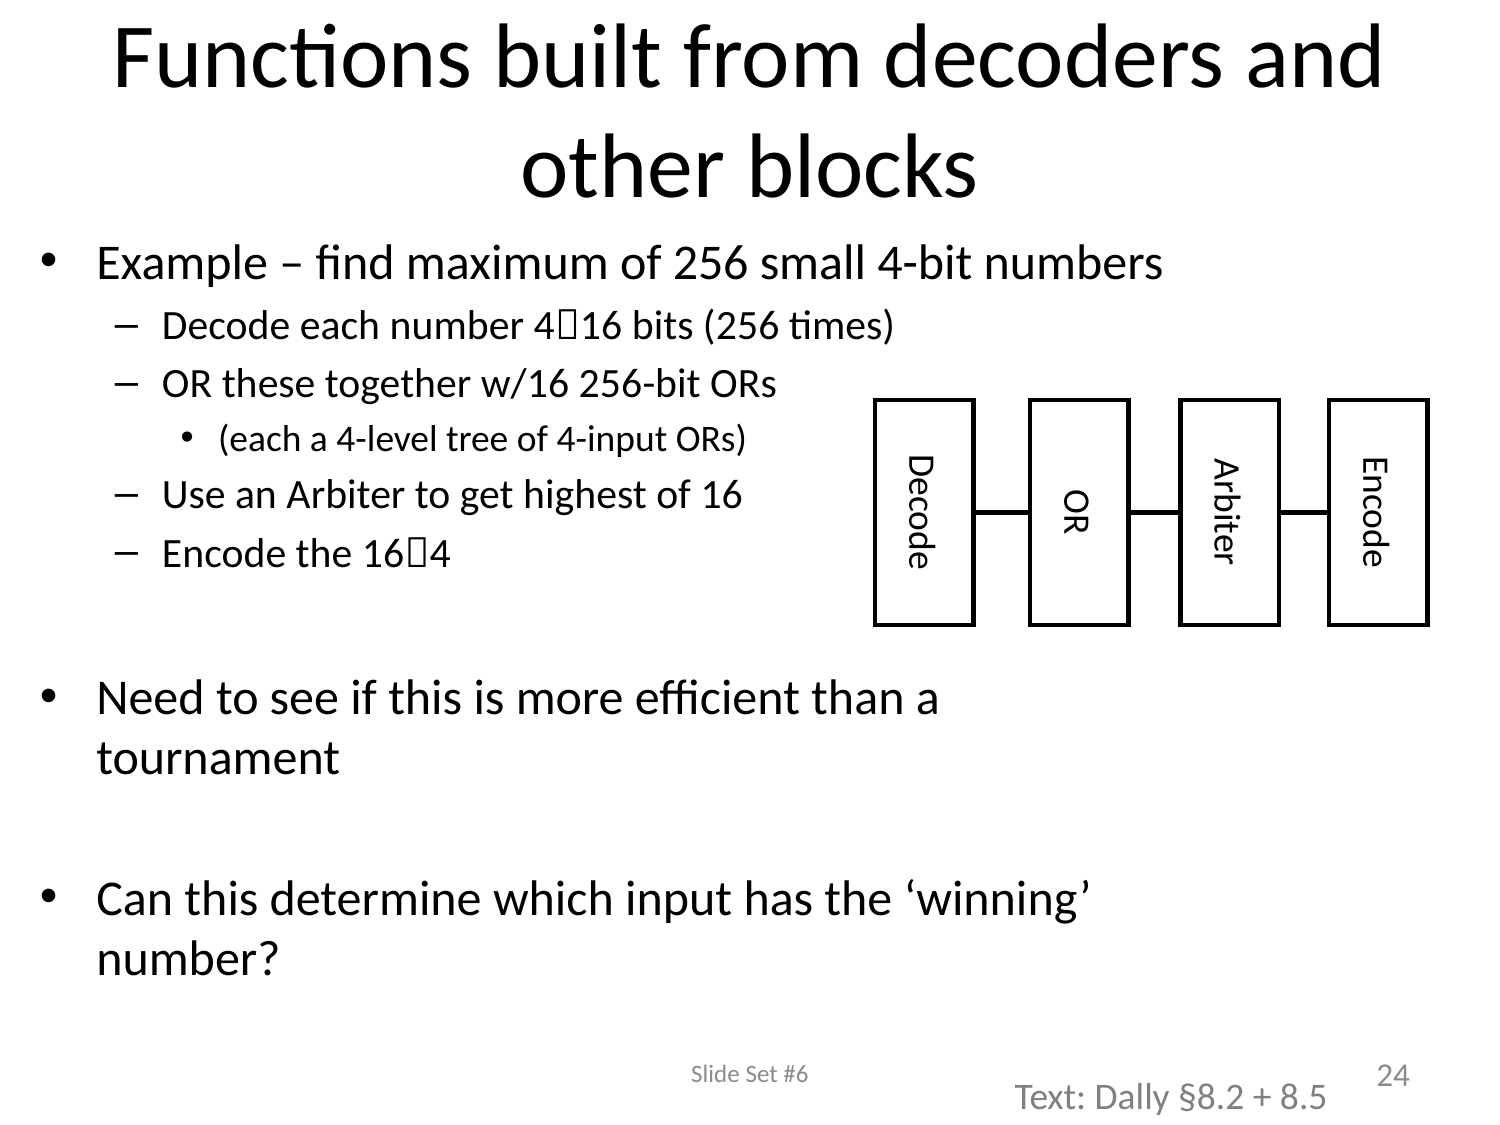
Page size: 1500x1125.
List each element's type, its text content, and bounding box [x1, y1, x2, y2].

text_box Encode [1328, 399, 1428, 625]
text_box Arbiter [1180, 399, 1279, 625]
text_box Text: Dally §8.2 + 8.5 [999, 1064, 1363, 1125]
text_box OR [1030, 399, 1129, 625]
text_box Decode [875, 399, 974, 625]
slide_number 24 [1074, 1042, 1425, 1103]
list Example – find maximum of 256 small 4-bit numbers Decode each number 416 bits (256 times) OR these together w/16 256-bit ORs (each a 4-level tree of 4-input ORs) Use an Arbiter to get highest of 16 Encode the 164 Need to see if this is more efficient than a tournament Can this determine which input has the ‘winning’ number? [24, 222, 1182, 900]
title Functions built from decoders and other blocks [75, 12, 1425, 200]
footer Slide Set #6 [512, 1042, 988, 1103]
